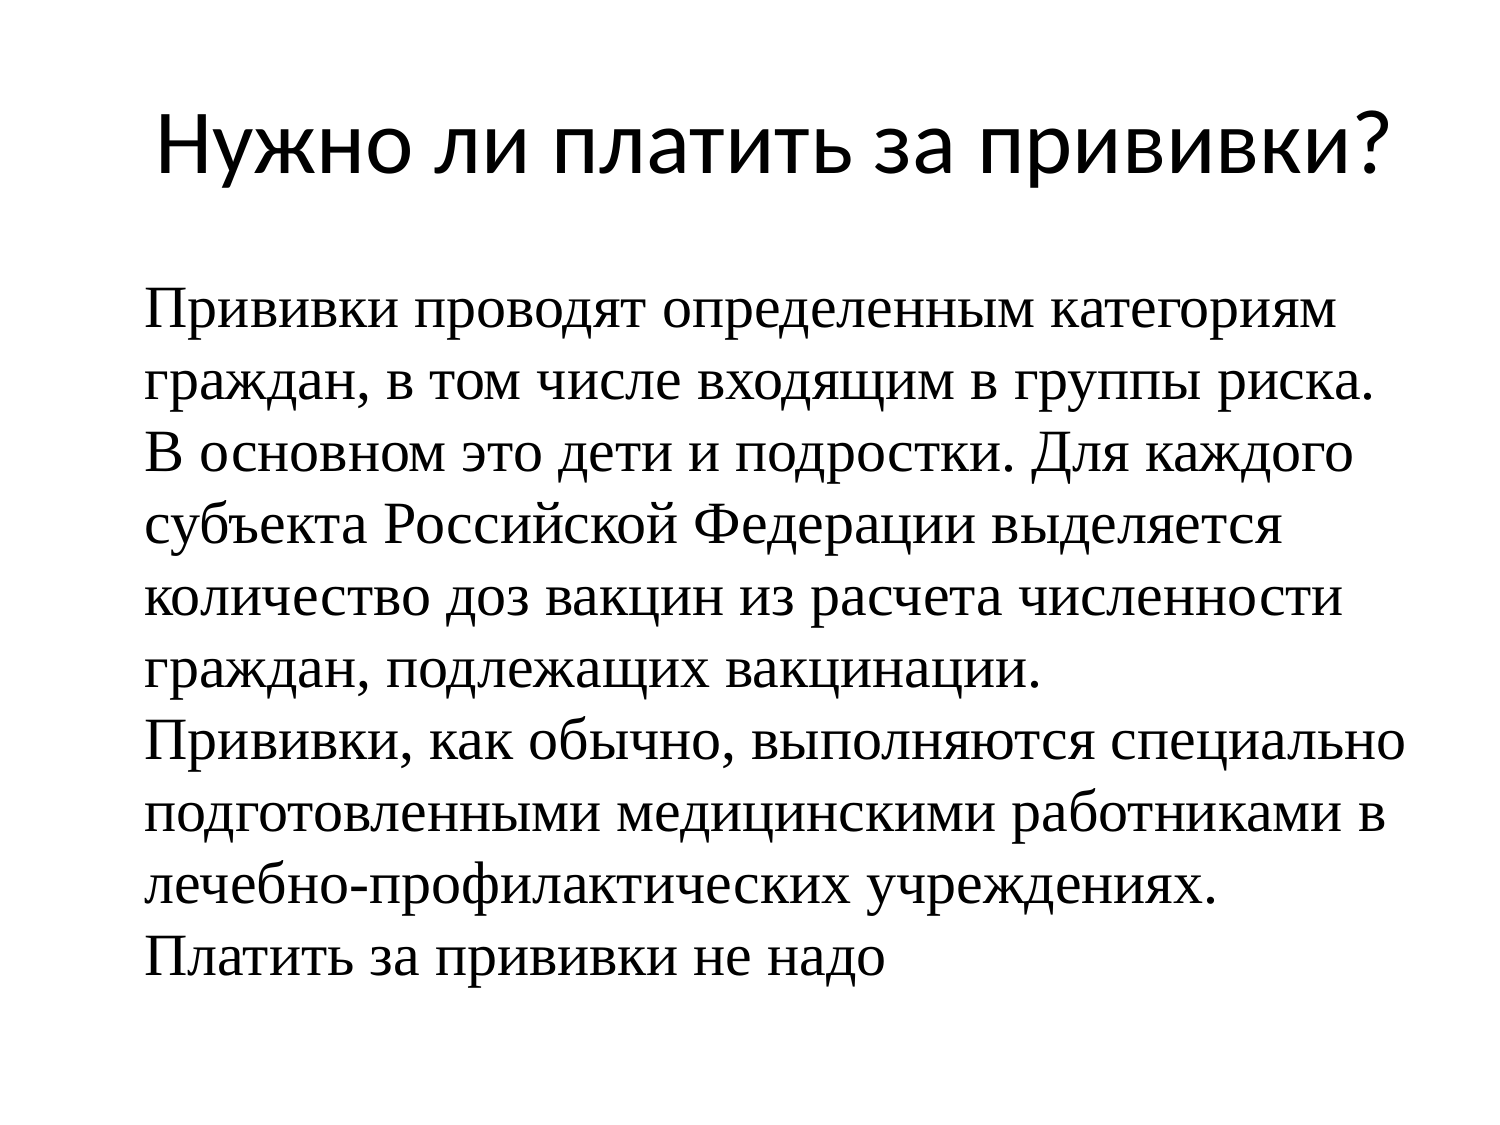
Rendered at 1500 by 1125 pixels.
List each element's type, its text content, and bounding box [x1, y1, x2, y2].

list Прививки проводят определенным категориям граждан, в том числе входящим в группы риска. В основном это дети и подростки. Для каждого субъекта Российской Федерации выделяется количество доз вакцин из расчета численности граждан, подлежащих вакцинации. Прививки, как обычно, выполняются специально подготовленными медицинскими работниками в лечебно-профилактических учреждениях. Платить за прививки не надо [75, 187, 1425, 1005]
title Нужно ли платить за прививки? [100, 42, 1451, 231]
